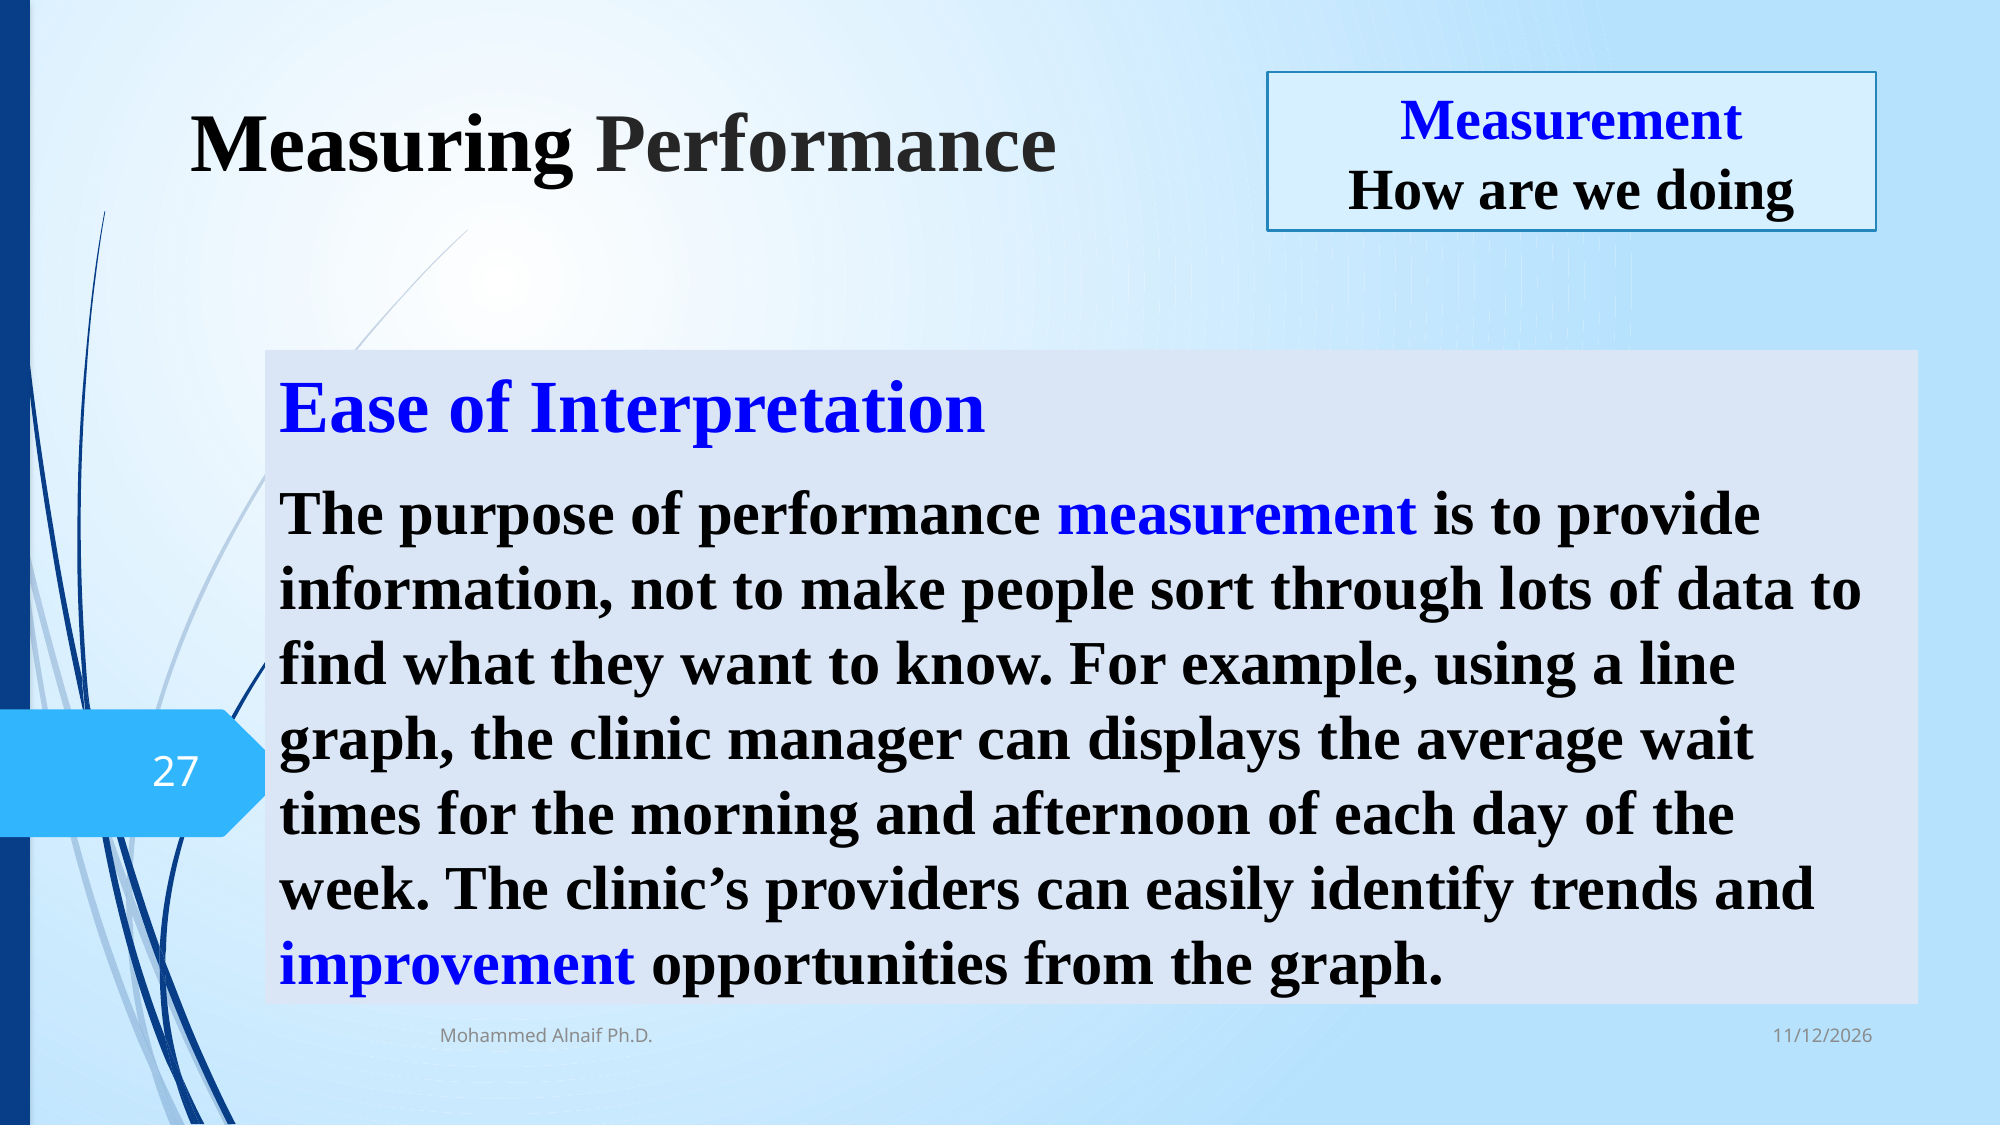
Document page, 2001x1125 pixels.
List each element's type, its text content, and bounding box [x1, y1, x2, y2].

text_box Ease of Interpretation The purpose of performance measurement is to provide information, not to make people sort through lots of data to find what they want to know. For example, using a line graph, the clinic manager can displays the average wait times for the morning and afternoon of each day of the week. The clinic’s providers can easily identify trends and improvement opportunities from the graph. [265, 349, 1919, 1005]
text_box Measurement How are we doing [1266, 71, 1877, 232]
title Measuring Performance [175, 42, 1122, 196]
subtitle [92, 196, 1967, 1103]
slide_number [1699, 1005, 1888, 1067]
slide_number 27 [87, 743, 216, 803]
footer Mohammed Alnaif Ph.D. [424, 1006, 1675, 1067]
